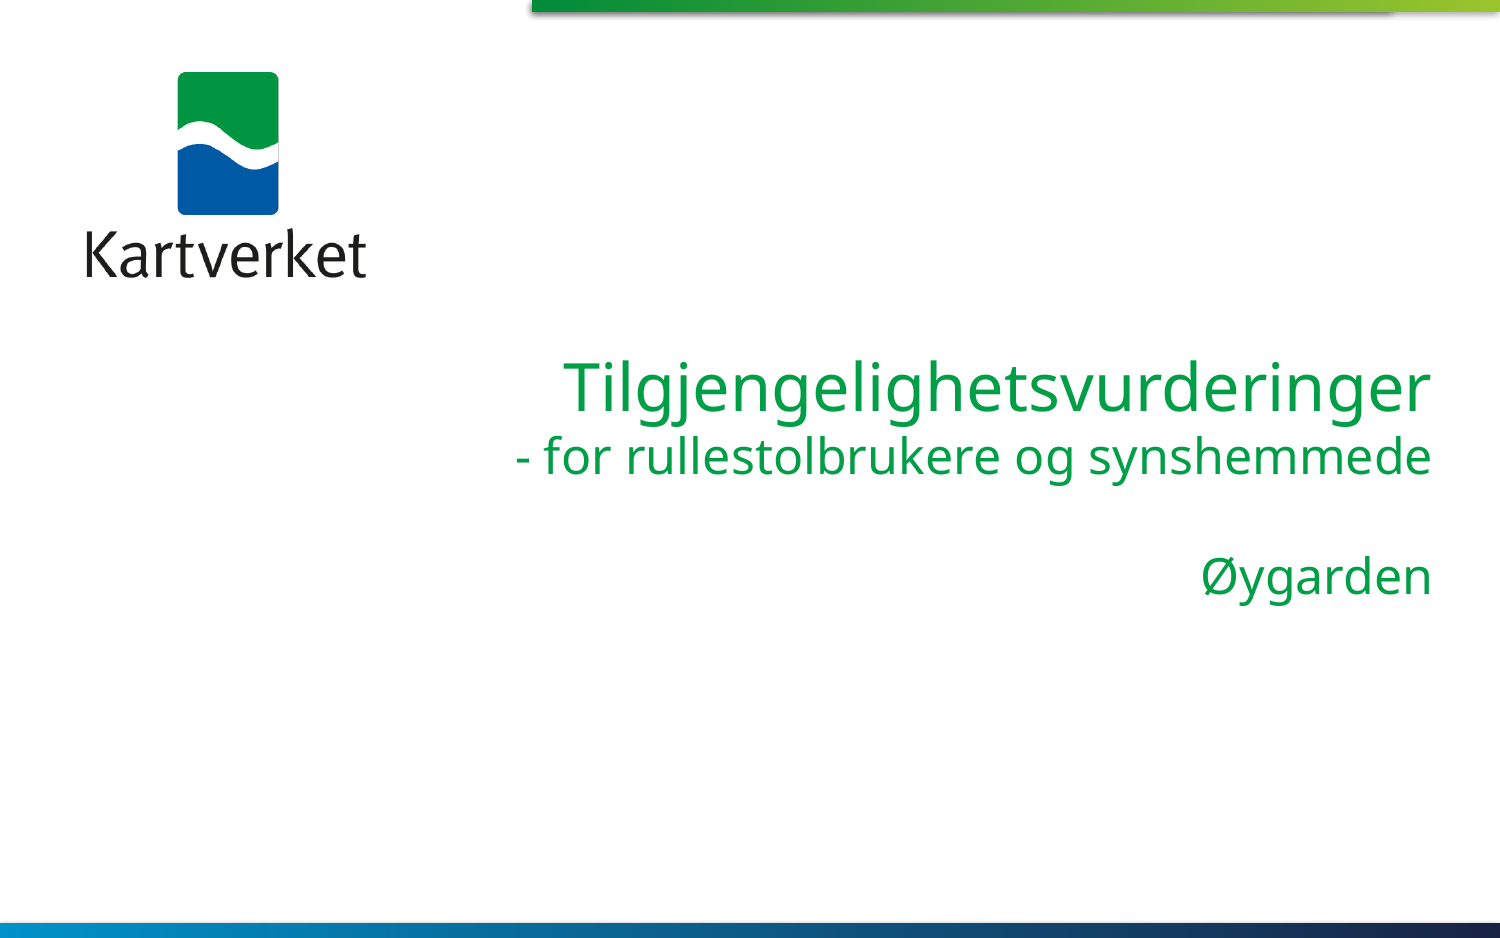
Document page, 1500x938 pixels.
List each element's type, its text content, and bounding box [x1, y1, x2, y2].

text_box Tilgjengelighetsvurderinger - for rullestolbrukere og synshemmede Øygarden [66, 337, 1449, 613]
